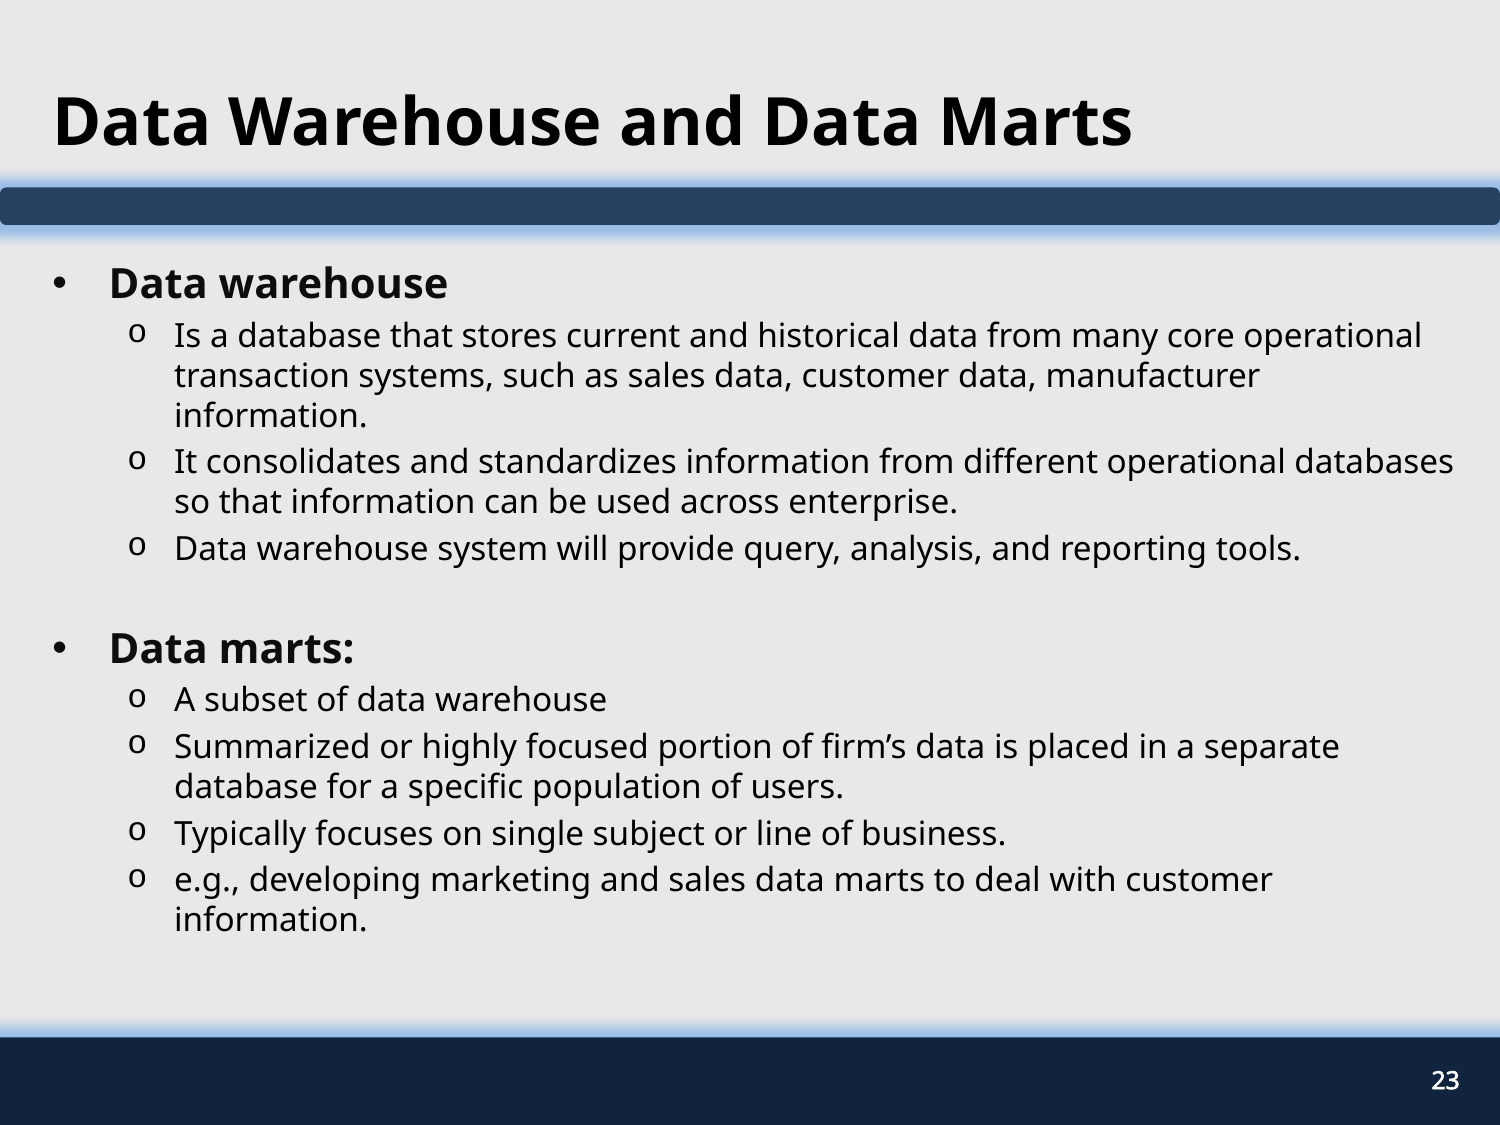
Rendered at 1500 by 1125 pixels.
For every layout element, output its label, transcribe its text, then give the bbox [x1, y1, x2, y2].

title Data Warehouse and Data Marts [37, 62, 1338, 176]
list Data warehouse Is a database that stores current and historical data from many core operational transaction systems, such as sales data, customer data, manufacturer information. It consolidates and standardizes information from different operational databases so that information can be used across enterprise. Data warehouse system will provide query, analysis, and reporting tools. Data marts: A subset of data warehouse Summarized or highly focused portion of firm’s data is placed in a separate database for a specific population of users. Typically focuses on single subject or line of business. e.g., developing marketing and sales data marts to deal with customer information. [37, 249, 1475, 1013]
slide_number 23 [1412, 1050, 1475, 1113]
